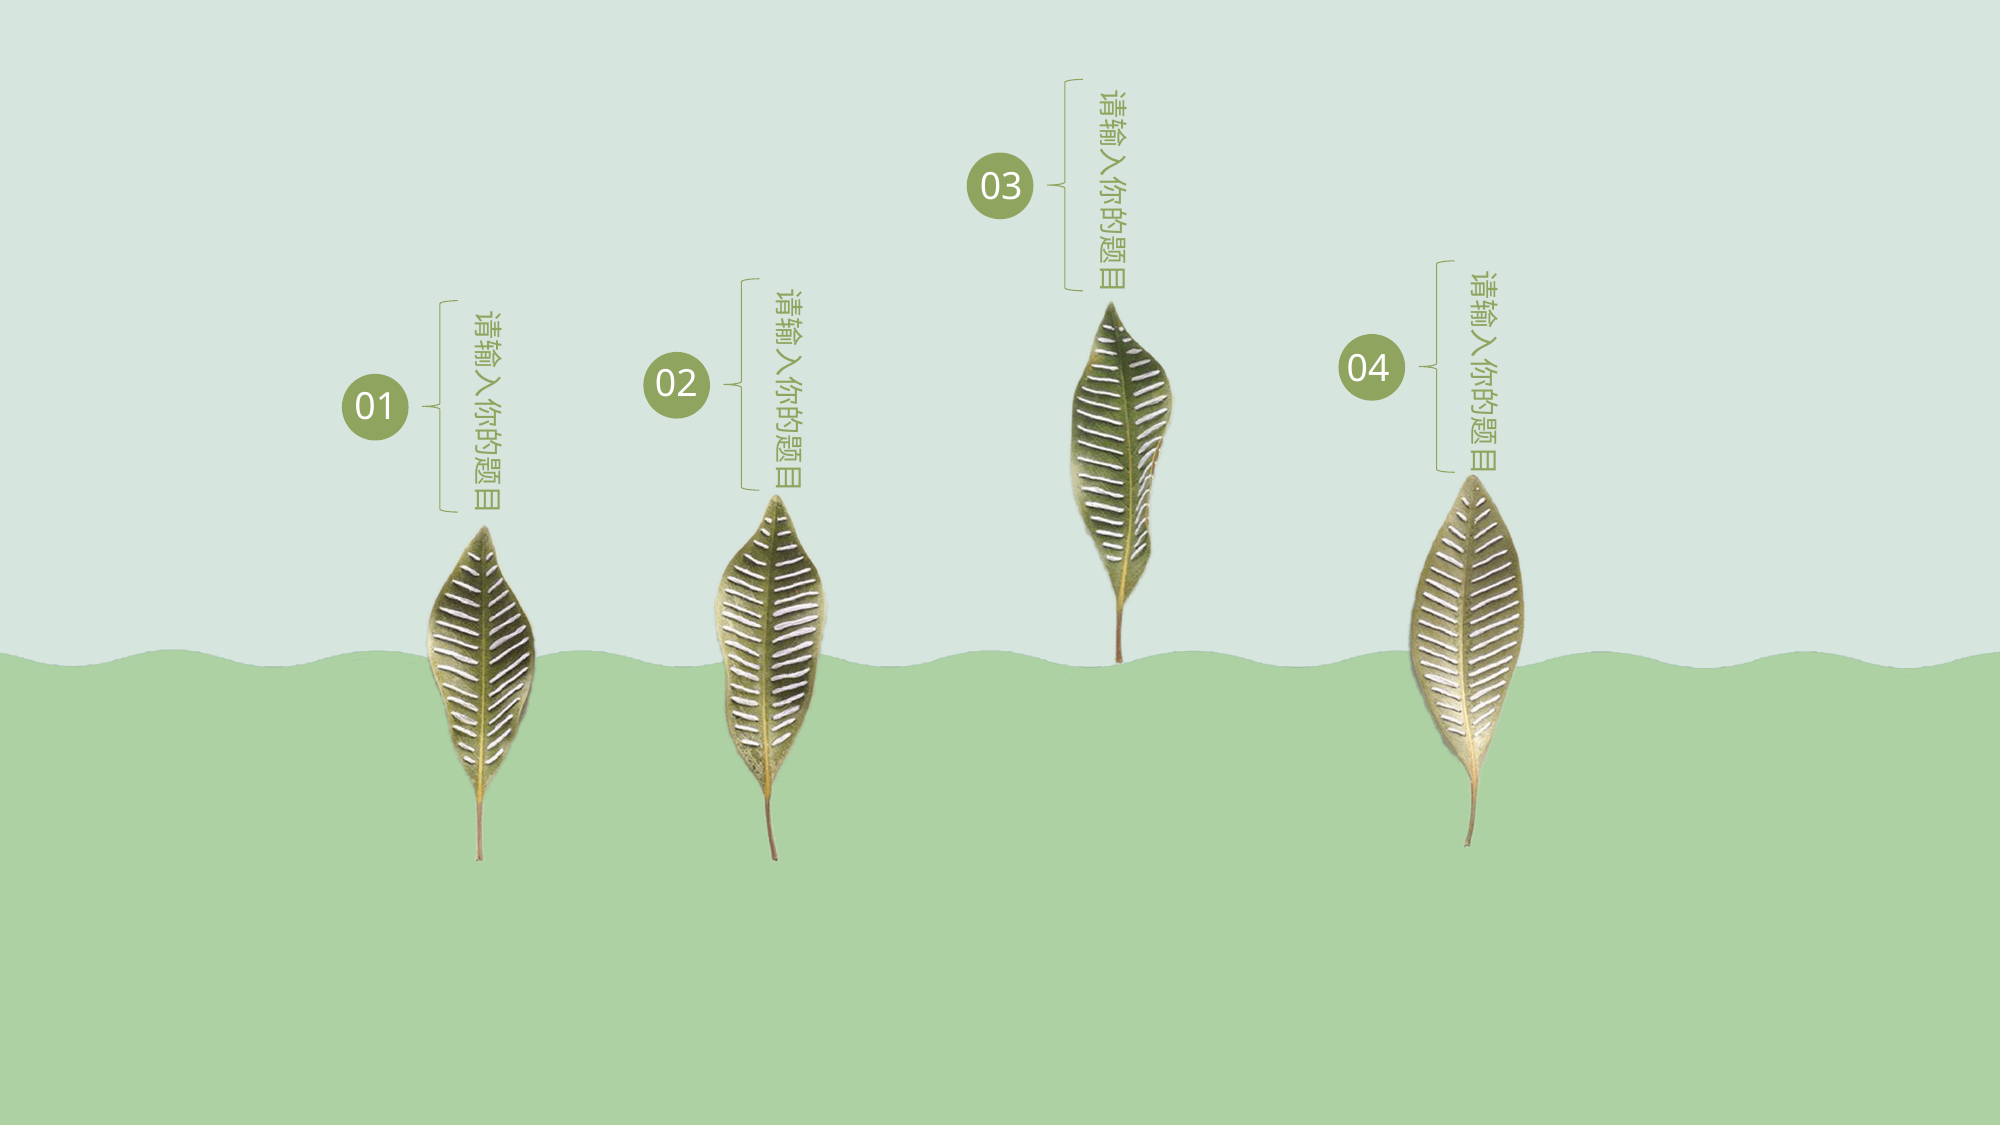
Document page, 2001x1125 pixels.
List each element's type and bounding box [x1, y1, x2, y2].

text_box [338, 295, 514, 518]
picture [0, 285, 2000, 1125]
text_box [1330, 255, 1511, 478]
text_box [964, 74, 1139, 296]
text_box [639, 273, 816, 496]
